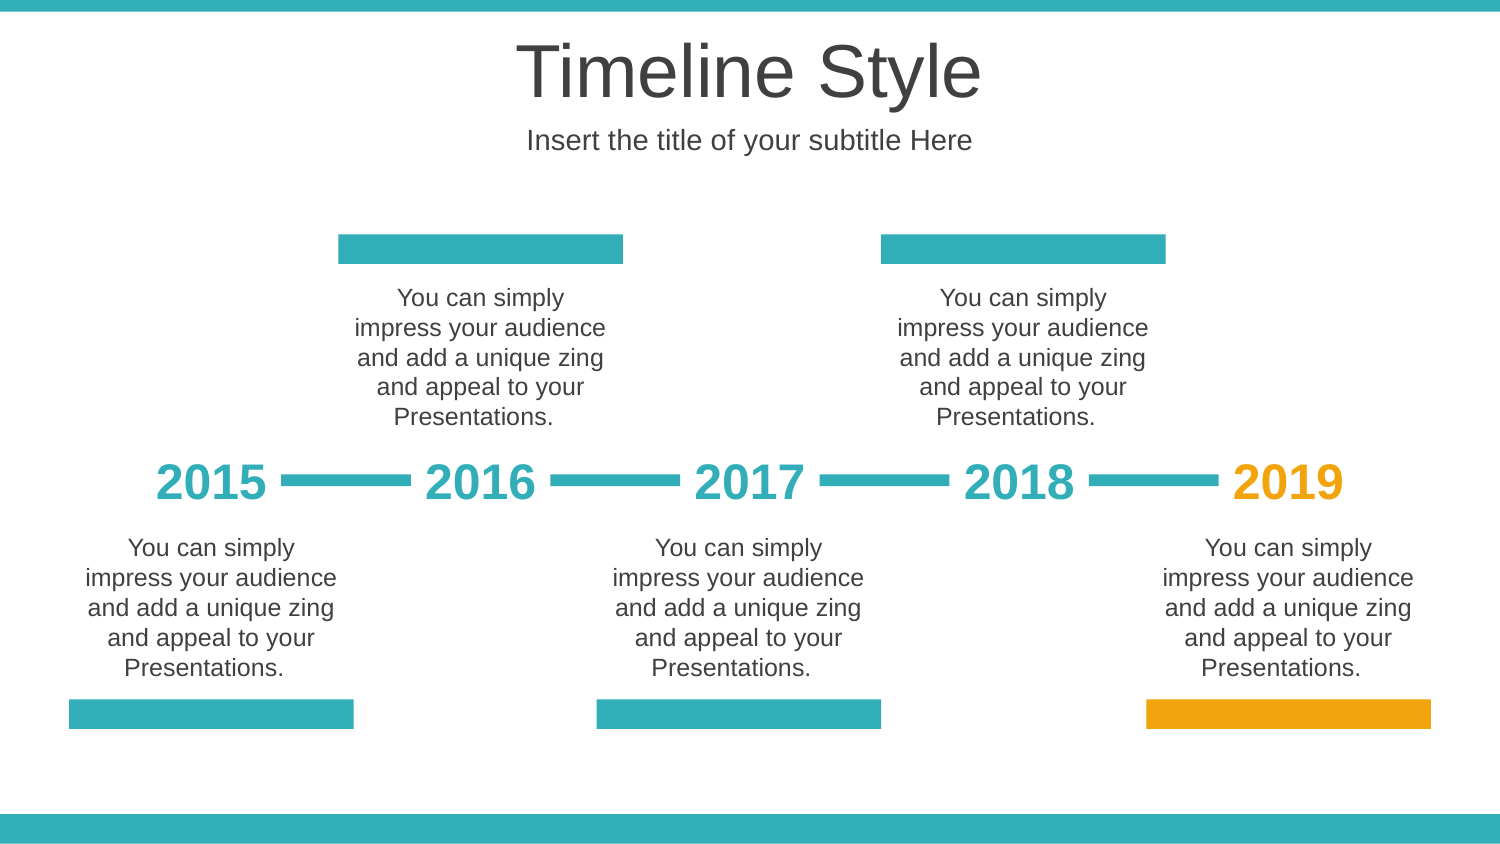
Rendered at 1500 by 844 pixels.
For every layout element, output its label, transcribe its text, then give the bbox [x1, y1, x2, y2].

text_box [548, 472, 682, 488]
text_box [1145, 523, 1432, 730]
text_box 2017 [674, 442, 826, 518]
text_box 2019 [1212, 442, 1365, 518]
text_box 2018 [943, 449, 1095, 518]
list Timeline Style [0, 20, 1500, 114]
list Insert the title of your subtitle Here [0, 114, 1500, 162]
text_box [279, 472, 413, 488]
text_box 2016 [404, 449, 557, 518]
text_box 2015 [135, 442, 288, 518]
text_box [68, 523, 354, 730]
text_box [338, 234, 624, 441]
text_box [818, 472, 952, 488]
text_box [1087, 472, 1221, 488]
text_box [596, 523, 882, 730]
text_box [880, 234, 1166, 441]
